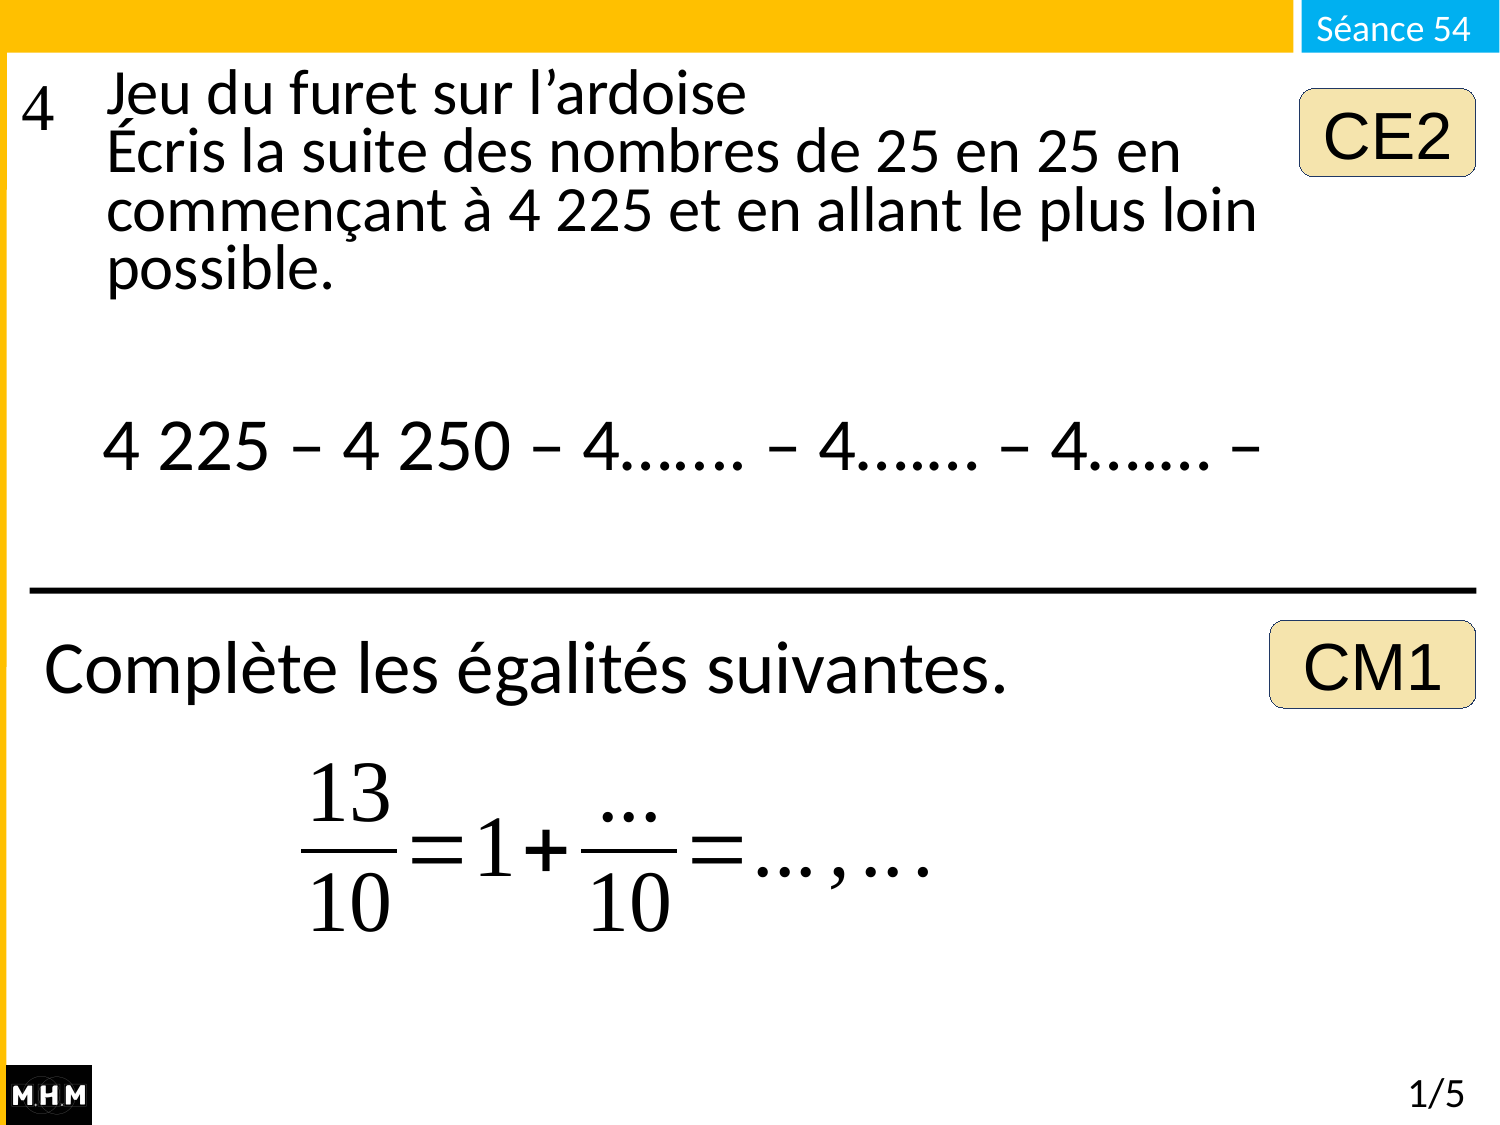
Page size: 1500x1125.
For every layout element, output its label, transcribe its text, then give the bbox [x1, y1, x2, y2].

text_box CE2 [1299, 88, 1476, 177]
text_box CM1 [1269, 620, 1476, 709]
picture [6, 1065, 92, 1125]
title Jeu du furet sur l’ardoise Écris la suite des nombres de 25 en 25 en commençant à 4 225 et en allant le plus loin possible. [91, 60, 1414, 309]
text_box 4 225 – 4 250 – 4….... – 4….… – 4….… – [87, 309, 1299, 583]
list 1/5 [1373, 1064, 1500, 1125]
text_box Complète les égalités suivantes. [29, 594, 1085, 746]
